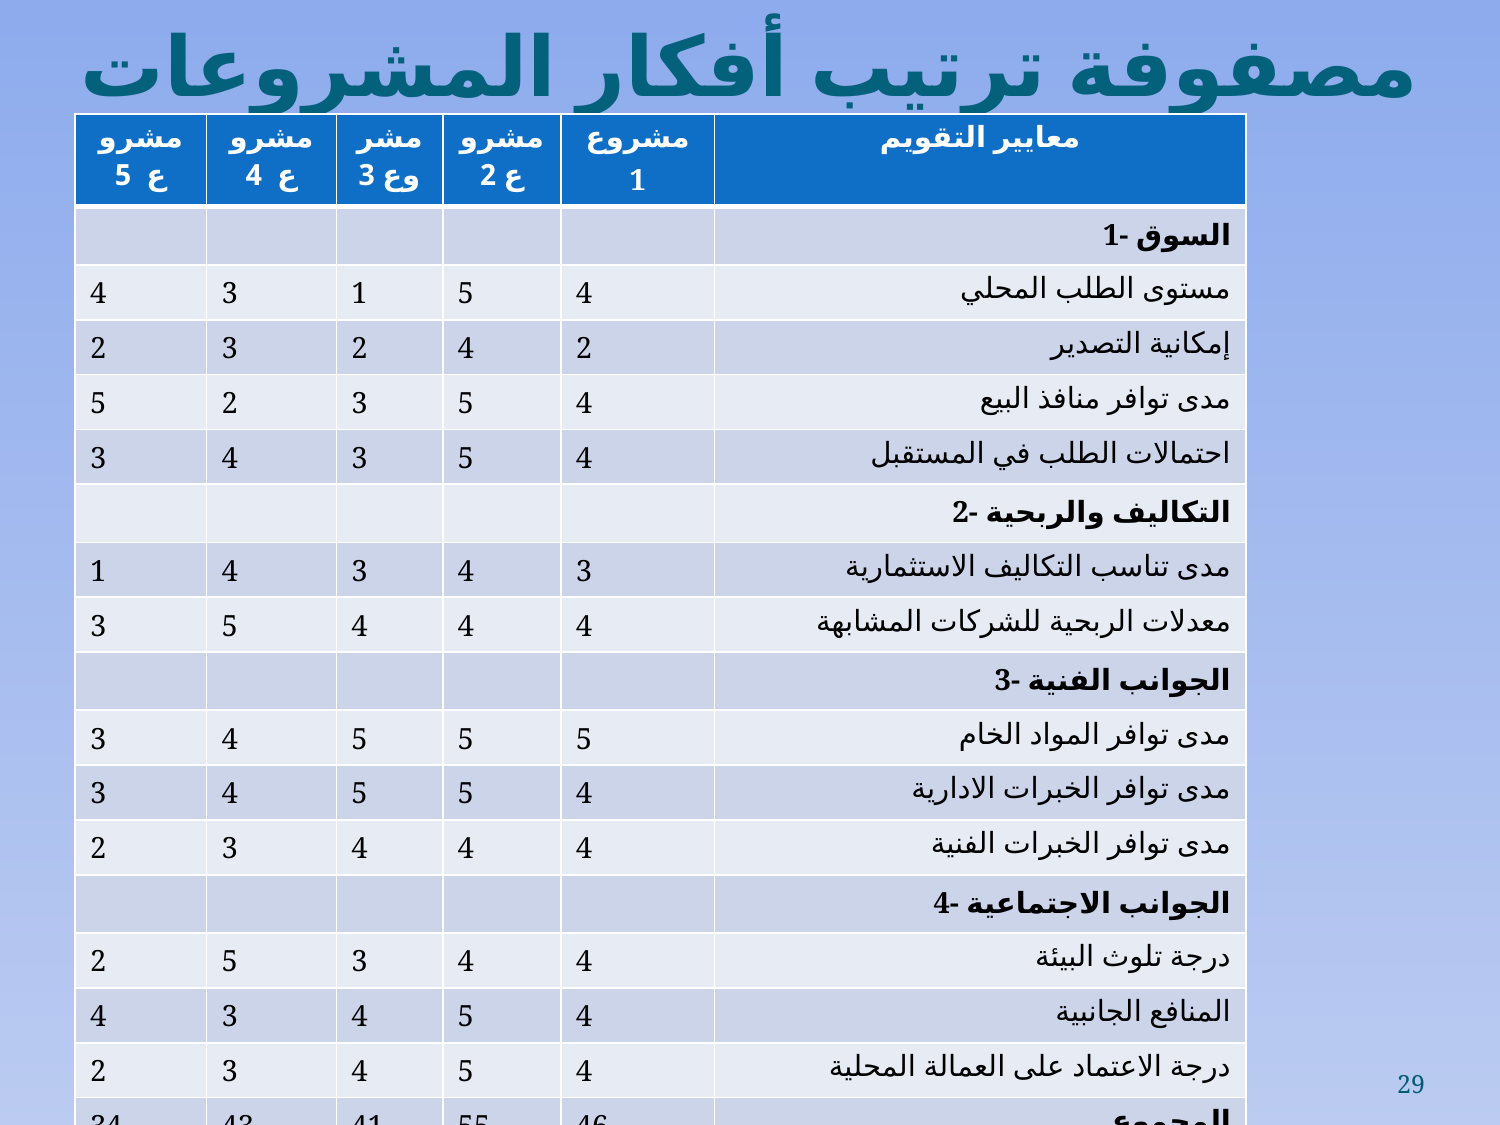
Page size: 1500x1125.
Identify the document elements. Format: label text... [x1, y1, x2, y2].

table_cell 5 [207, 598, 336, 651]
table_cell 4 [76, 989, 206, 1042]
table_cell 4 [562, 266, 714, 319]
table_cell 4 [337, 1044, 442, 1097]
table_cell 1- السوق [715, 209, 1245, 264]
table_cell [207, 653, 336, 709]
table_cell 5 [337, 766, 442, 819]
table_cell [76, 209, 206, 264]
table_cell 4 [562, 934, 714, 987]
table_cell 34 [76, 1098, 206, 1125]
table_cell [337, 485, 442, 542]
table_cell 4- الجوانب الاجتماعية [715, 876, 1245, 932]
table_cell [444, 876, 560, 932]
table_cell 3 [337, 375, 442, 429]
table_cell 2 [76, 1044, 206, 1097]
table_cell 3 [207, 321, 336, 374]
table_cell [76, 653, 206, 709]
table_cell 3 [76, 711, 206, 764]
table_cell [76, 485, 206, 542]
table_cell [337, 209, 442, 264]
table_cell 5 [337, 711, 442, 764]
table_cell 3- الجوانب الفنية [715, 653, 1245, 709]
table_cell [562, 653, 714, 709]
table_cell 4 [562, 766, 714, 819]
table_cell 1 [76, 543, 206, 596]
table_header مشروع 3 [337, 115, 442, 204]
table_cell [337, 876, 442, 932]
table_cell 2 [76, 321, 206, 374]
table_cell 4 [76, 266, 206, 319]
table_header مشروع 5 [76, 115, 206, 204]
table_cell درجة تلوث البيئة [715, 934, 1245, 987]
table_cell 41 [337, 1098, 442, 1125]
table_cell 3 [76, 598, 206, 651]
table_cell 5 [444, 989, 560, 1042]
table_cell 4 [207, 543, 336, 596]
table_cell 2 [337, 321, 442, 374]
table_cell 3 [337, 543, 442, 596]
table_cell 3 [76, 430, 206, 483]
table_cell 5 [444, 766, 560, 819]
table_cell مدى توافر المواد الخام [715, 711, 1245, 764]
table_cell 4 [207, 711, 336, 764]
table_cell المنافع الجانبية [715, 989, 1245, 1042]
table_header مشروع 2 [444, 115, 560, 204]
table_cell 4 [337, 821, 442, 874]
table_cell مدى توافر الخبرات الادارية [715, 766, 1245, 819]
table_cell 4 [444, 821, 560, 874]
table_cell إمكانية التصدير [715, 321, 1245, 374]
table_cell 4 [444, 598, 560, 651]
table_cell 5 [444, 430, 560, 483]
table_cell 3 [207, 989, 336, 1042]
table_cell 4 [562, 430, 714, 483]
table_cell 5 [444, 1044, 560, 1097]
table_cell 4 [444, 321, 560, 374]
table_cell 4 [207, 766, 336, 819]
table_cell 4 [207, 430, 336, 483]
table_cell 4 [444, 934, 560, 987]
table_cell 1 [337, 266, 442, 319]
table_cell 3 [76, 766, 206, 819]
table_cell 2 [207, 375, 336, 429]
table_cell [562, 876, 714, 932]
table_cell 3 [207, 821, 336, 874]
table_cell [444, 209, 560, 264]
table_cell 4 [562, 821, 714, 874]
table_cell 4 [562, 1044, 714, 1097]
table_cell [207, 209, 336, 264]
table_cell 5 [444, 711, 560, 764]
table_cell مستوى الطلب المحلي [715, 266, 1245, 319]
table_cell 4 [337, 989, 442, 1042]
table_cell مدى توافر منافذ البيع [715, 375, 1245, 429]
table_cell [207, 876, 336, 932]
table_header معايير التقويم [715, 115, 1245, 204]
table_cell 46 [562, 1098, 714, 1125]
table_cell 4 [562, 598, 714, 651]
table_cell مدى تناسب التكاليف الاستثمارية [715, 543, 1245, 596]
table_cell 4000 [766, 14, 780, 30]
table_cell 5 [562, 711, 714, 764]
table_cell 4 [444, 543, 560, 596]
title مصفوفة ترتيب أفكار المشروعات [75, 30, 1425, 114]
table_cell 2 [76, 934, 206, 987]
table_cell 5 [444, 266, 560, 319]
table_cell 5 [76, 375, 206, 429]
table_cell 2 [562, 321, 714, 374]
table_cell درجة الاعتماد على العمالة المحلية [715, 1044, 1245, 1097]
table_cell 2- التكاليف والربحية [715, 485, 1245, 542]
table_cell [76, 876, 206, 932]
table_cell 4 [562, 375, 714, 429]
table_header مشروع 4 [207, 115, 336, 204]
table_cell 3 [562, 543, 714, 596]
table_cell [337, 653, 442, 709]
table_cell [562, 209, 714, 264]
table_cell 3 [337, 934, 442, 987]
table_cell [444, 653, 560, 709]
table_cell [444, 485, 560, 542]
slide_number 29 [1299, 1042, 1425, 1103]
table_cell 5 [207, 934, 336, 987]
table_cell 4 [562, 989, 714, 1042]
table_cell 5 [444, 375, 560, 429]
table_cell معدلات الربحية للشركات المشابهة [715, 598, 1245, 651]
table_header مشروع 1 [562, 115, 714, 204]
table_cell 3 [207, 1044, 336, 1097]
table_cell 55 [444, 1098, 560, 1125]
table_cell [207, 485, 336, 542]
table_cell 4 [337, 598, 442, 651]
table_cell 3 [207, 266, 336, 319]
table_cell [562, 485, 714, 542]
table_cell 2 [76, 821, 206, 874]
table_cell مدى توافر الخبرات الفنية [715, 821, 1245, 874]
table_cell احتمالات الطلب في المستقبل [715, 430, 1245, 483]
table_cell 3 [337, 430, 442, 483]
table_cell 43 [207, 1098, 336, 1125]
table_cell المجموع [715, 1098, 1245, 1125]
